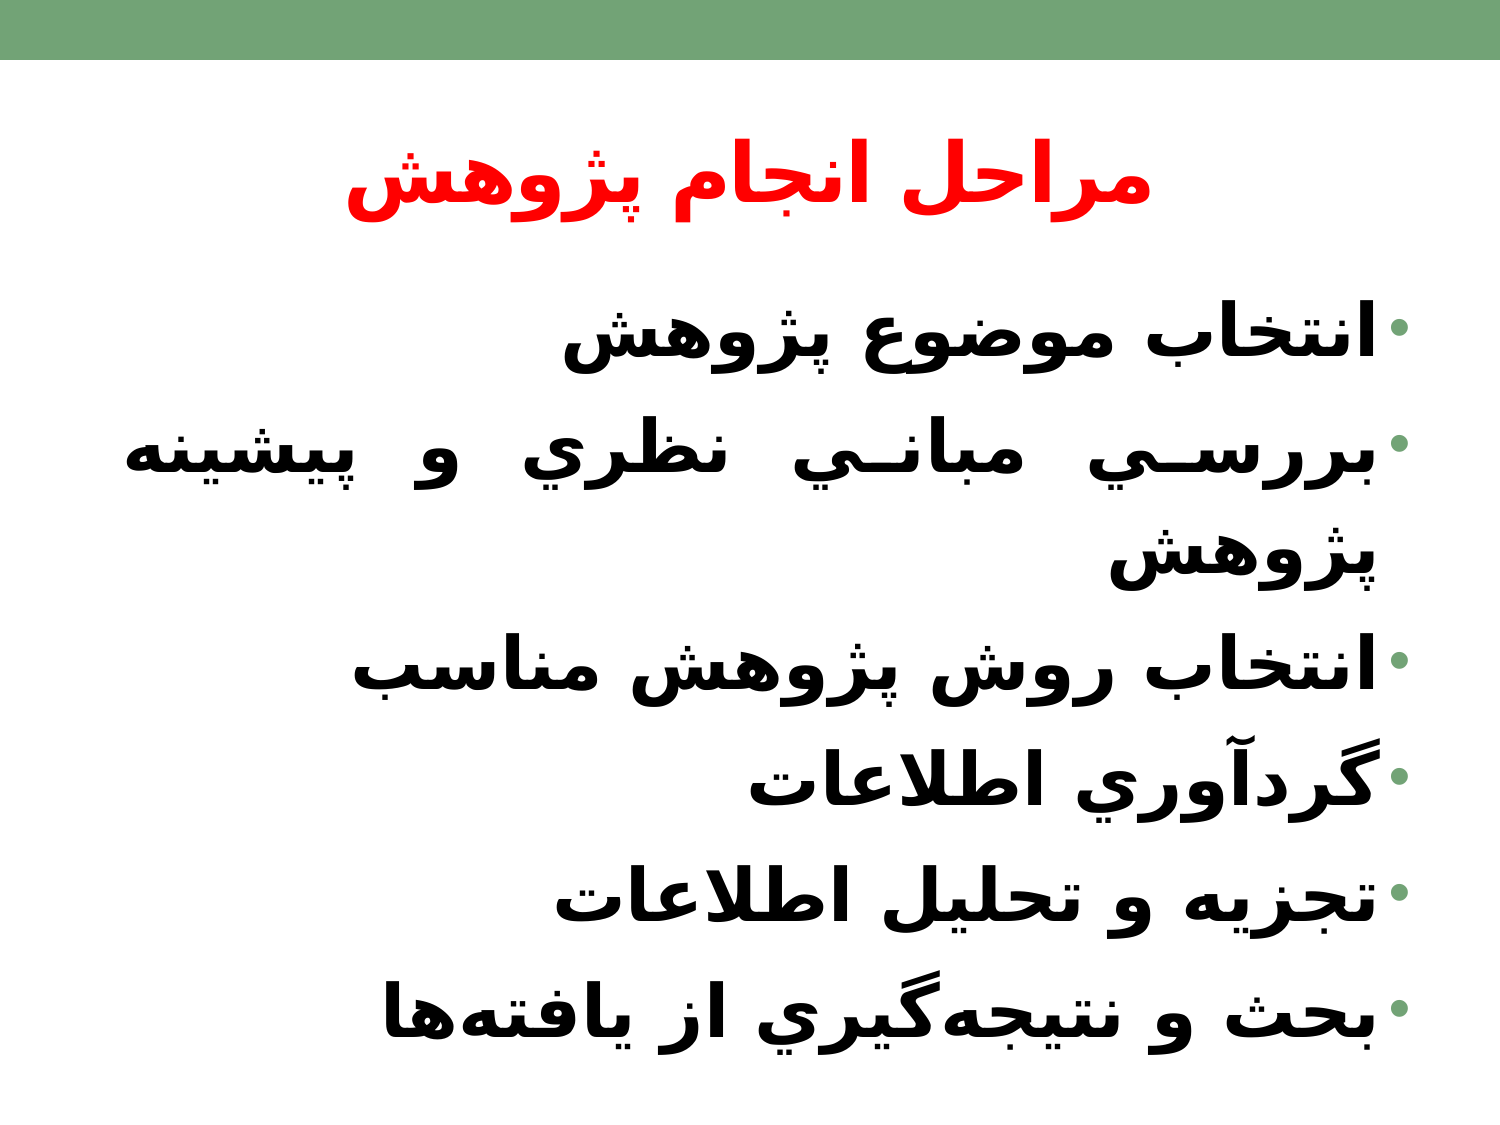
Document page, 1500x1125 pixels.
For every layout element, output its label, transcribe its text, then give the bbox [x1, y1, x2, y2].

title مراحل انجام پژوهش [75, 87, 1425, 250]
list انتخاب موضوع پژوهش بررسي مباني نظري و پيشينه پژوهش انتخاب روش پژوهش مناسب گردآوري اطلاعات تجزيه و تحليل اطلاعات بحث و نتيجه‌گيري از يافته‌ها [75, 262, 1425, 1063]
